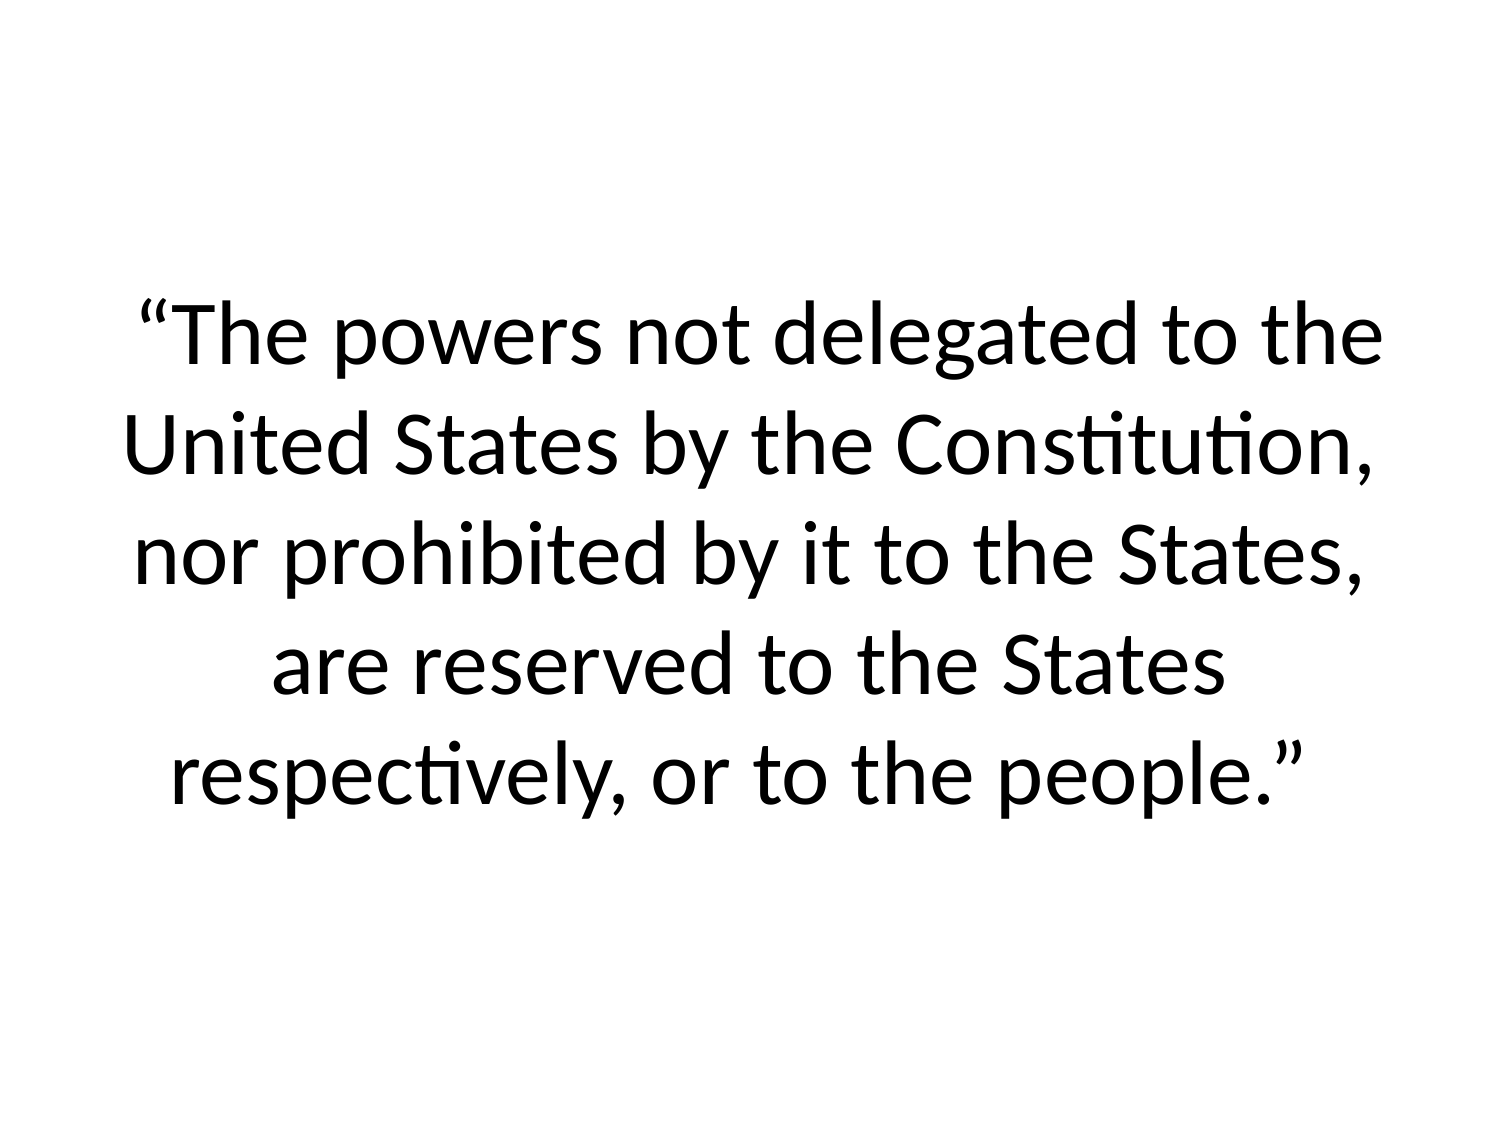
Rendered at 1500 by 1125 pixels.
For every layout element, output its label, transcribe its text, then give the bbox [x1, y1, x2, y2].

title “The powers not delegated to the United States by the Constitution, nor prohibited by it to the States, are reserved to the States respectively, or to the people.” [74, 44, 1426, 1051]
